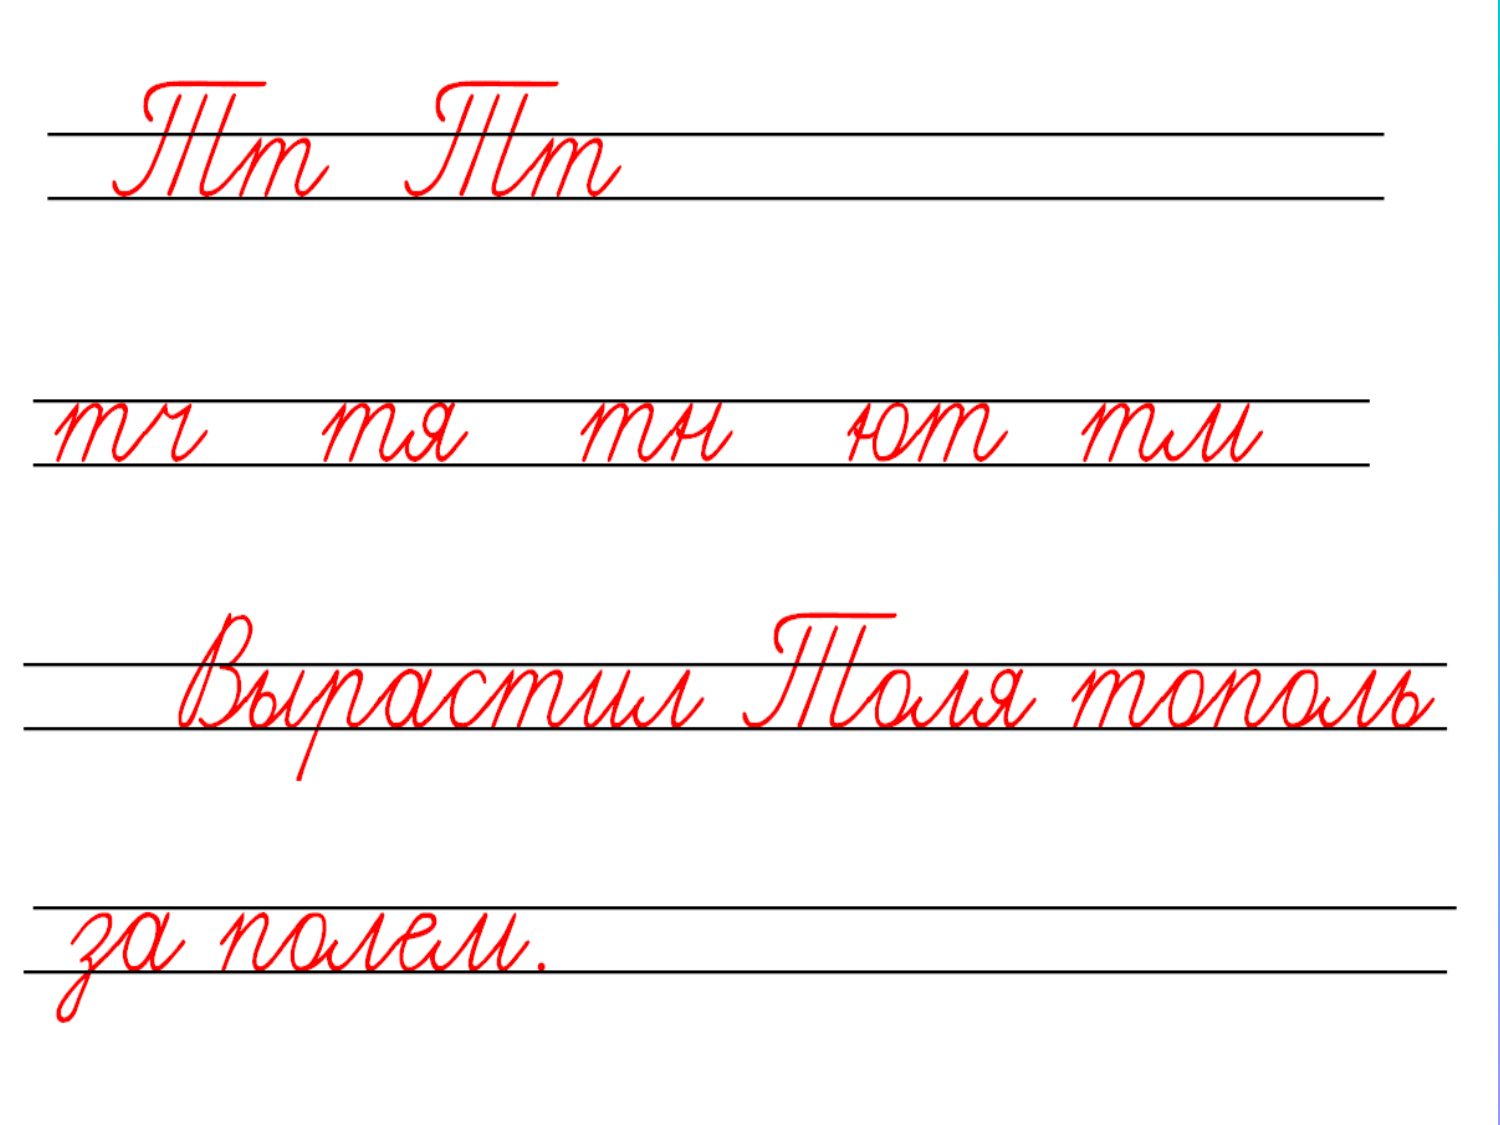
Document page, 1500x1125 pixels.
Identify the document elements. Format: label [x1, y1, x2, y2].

list [0, 0, 1499, 1125]
